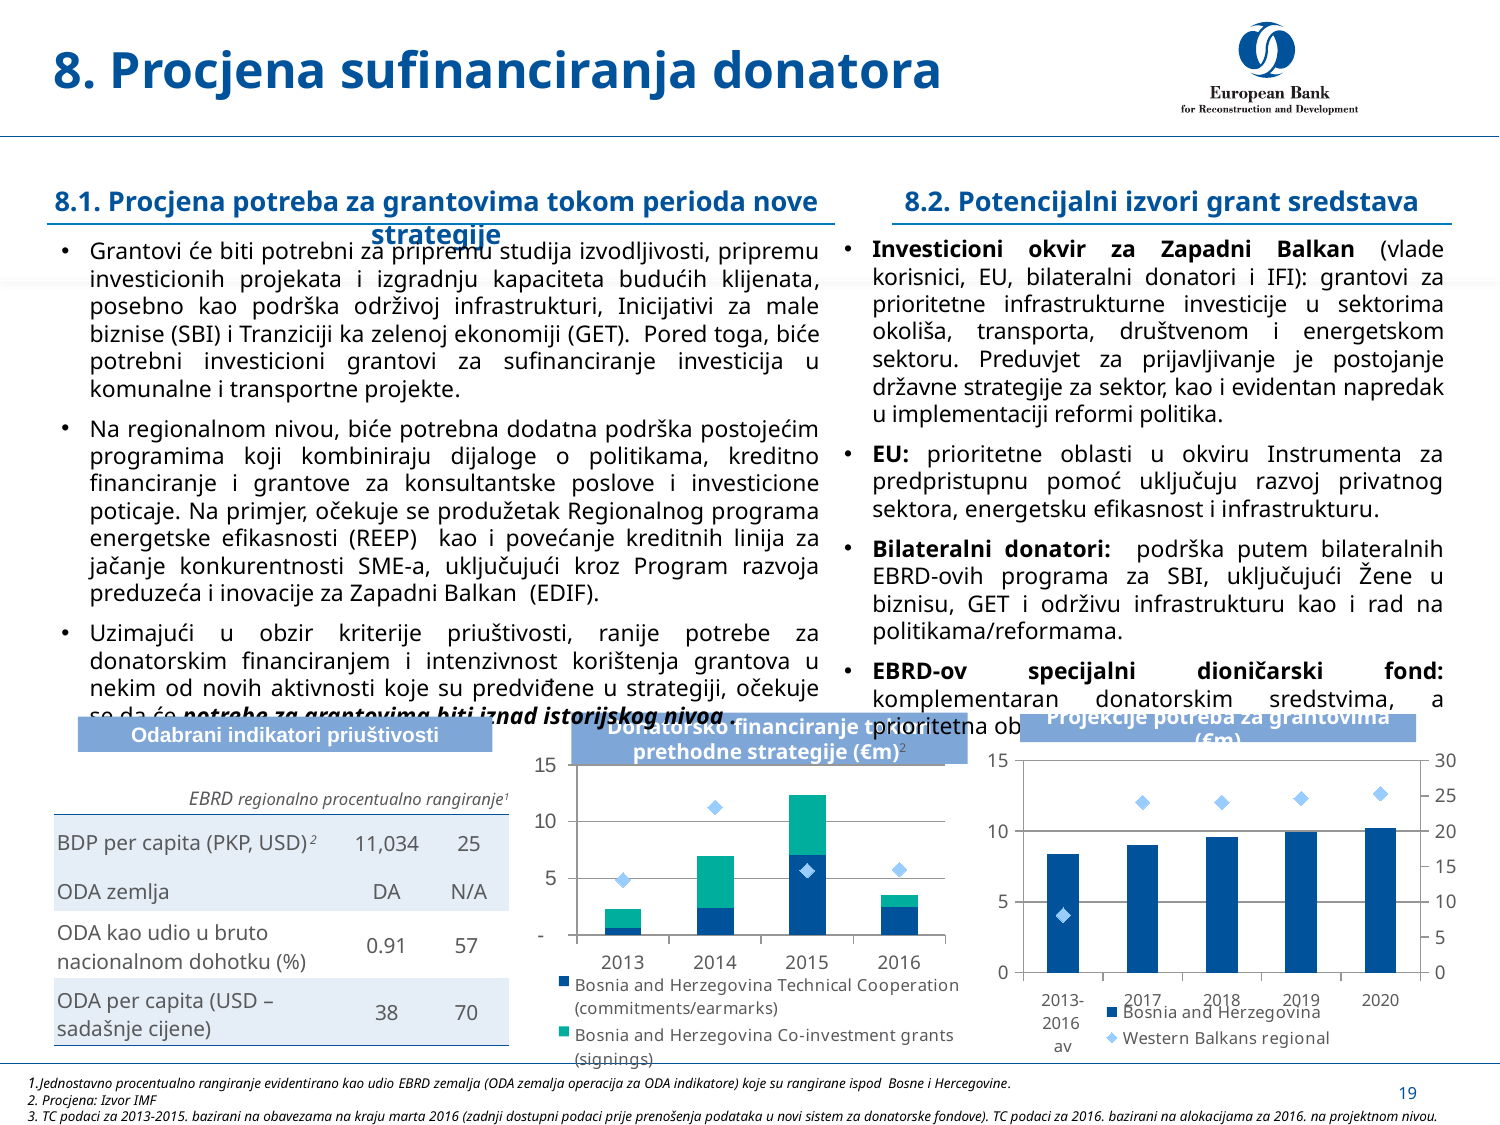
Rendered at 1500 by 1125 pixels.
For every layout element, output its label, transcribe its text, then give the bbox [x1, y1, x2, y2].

chart [512, 737, 1463, 1077]
table_cell ODA kao udio u bruto nacionalnom dohotku (%) [54, 911, 345, 978]
table_cell ODA zemlja [54, 870, 345, 911]
text_box 8.1. Procjena potreba za grantovima tokom perioda nove strategije [52, 177, 836, 223]
table_cell 25 [429, 815, 507, 870]
text_box Odabrani indikatori priuštivosti [77, 716, 493, 752]
text_box 8.2. Potencijalni izvori grant sredstava [885, 177, 1453, 225]
table_cell N/A [429, 870, 507, 911]
table_cell 57 [429, 911, 507, 978]
table_cell 70 [429, 978, 507, 1045]
table_cell ODA per capita (USD – sadašnje cijene) [54, 978, 345, 1045]
table_cell 38 [345, 978, 429, 1045]
text_box 1.Jednostavno procentualno rangiranje evidentirano kao udio EBRD zemalja (ODA zemalja operacija za ODA indikatore) koje su rangirane ispod Bosne i Hercegovine. 2. Procjena: Izvor IMF 3. TC podaci za 2013-2015. bazirani na obavezama na kraju marta 2016 (zadnji dostupni podaci prije prenošenja podataka u novi sistem za donatorske fondove). TC podaci za 2016. bazirani na alokacijama za 2016. na projektnom nivou. [12, 1067, 1462, 1125]
text_box Investicioni okvir za Zapadni Balkan (vlade korisnici, EU, bilateralni donatori i IFI): grantovi za prioritetne infrastrukturne investicije u sektorima okoliša, transporta, društvenom i energetskom sektoru. Preduvjet za prijavljivanje je postojanje državne strategije za sektor, kao i evidentan napredak u implementaciji reformi politika. EU: prioritetne oblasti u okviru Instrumenta za predpristupnu pomoć uključuju razvoj privatnog sektora, energetsku efikasnost i infrastrukturu. Bilateralni donatori: podrška putem bilateralnih EBRD-ovih programa za SBI, uključujući Žene u biznisu, GET i održivu infrastrukturu kao i rad na politikama/reformama. EBRD-ov specijalni dioničarski fond: komplementaran donatorskim sredstvima, a prioritetna oblast ostaje unapređenje tranzicije. [829, 227, 1460, 747]
text_box Grantovi će biti potrebni za pripremu studija izvodljivosti, pripremu investicionih projekata i izgradnju kapaciteta budućih klijenata, posebno kao podrška održivoj infrastrukturi, Inicijativi za male biznise (SBI) i Tranziciji ka zelenoj ekonomiji (GET). Pored toga, biće potrebni investicioni grantovi za sufinanciranje investicija u komunalne i transportne projekte. Na regionalnom nivou, biće potrebna dodatna podrška postojećim programima koji kombiniraju dijaloge o politikama, kreditno financiranje i grantove za konsultantske poslove i investicione poticaje. Na primjer, očekuje se produžetak Regionalnog programa energetske efikasnosti (REEP) kao i povećanje kreditnih linija za jačanje konkurentnosti SME-a, uključujući kroz Program razvoja preduzeća i inovacije za Zapadni Balkan (EDIF). Uzimajući u obzir kriterije priuštivosti, ranije potrebe za donatorskim financiranjem i intenzivnost korištenja grantova u nekim od novih aktivnosti koje su predviđene u strategiji, očekuje se da će potrebe za grantovima biti iznad istorijskog nivoa . [46, 230, 829, 737]
text_box Donatorsko financiranje tokom prethodne strategije (€m)2 [571, 737, 829, 747]
table_cell DA [345, 870, 429, 911]
title 8. Procjena sufinanciranja donatora [53, 0, 1087, 137]
table_cell BDP per capita (PKP, USD) 2 [54, 815, 345, 870]
table_cell 0.91 [345, 911, 429, 978]
table_header EBRD regionalno procentualno rangiranje1 [54, 753, 507, 814]
text_box Projekcije potreba za grantovima (€m) [1020, 714, 1417, 735]
table_cell 11,034 [345, 815, 429, 870]
